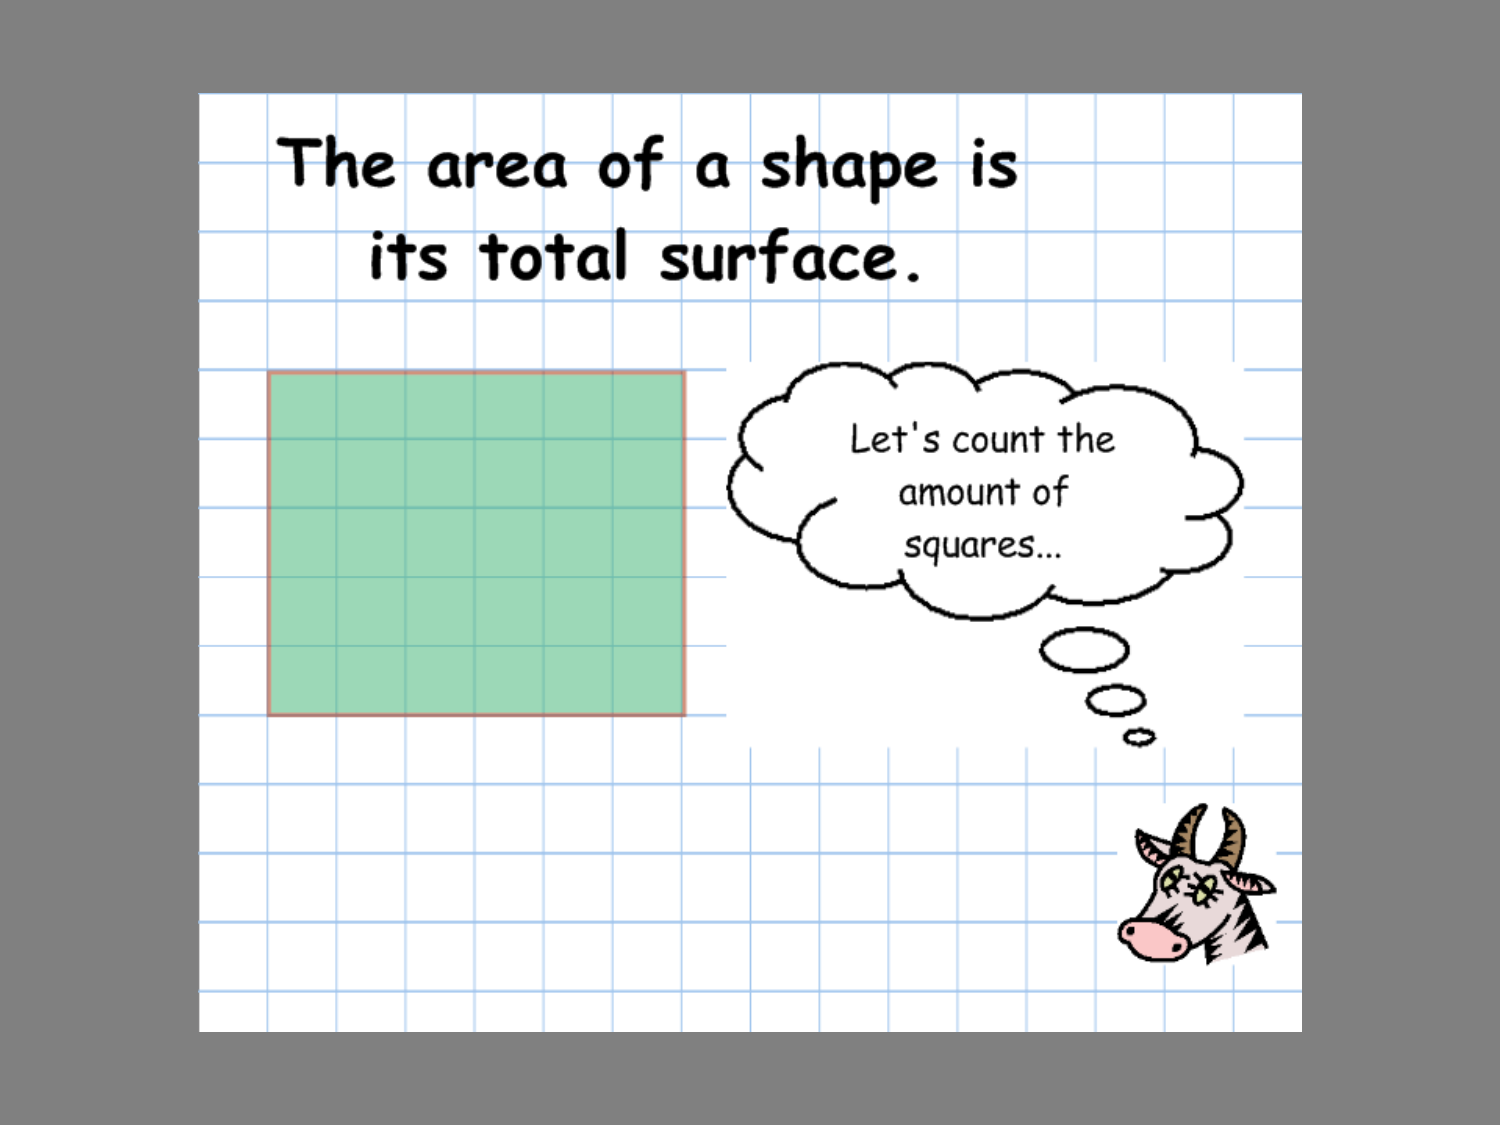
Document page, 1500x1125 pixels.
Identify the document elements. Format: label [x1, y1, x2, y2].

picture [198, 93, 1302, 1032]
